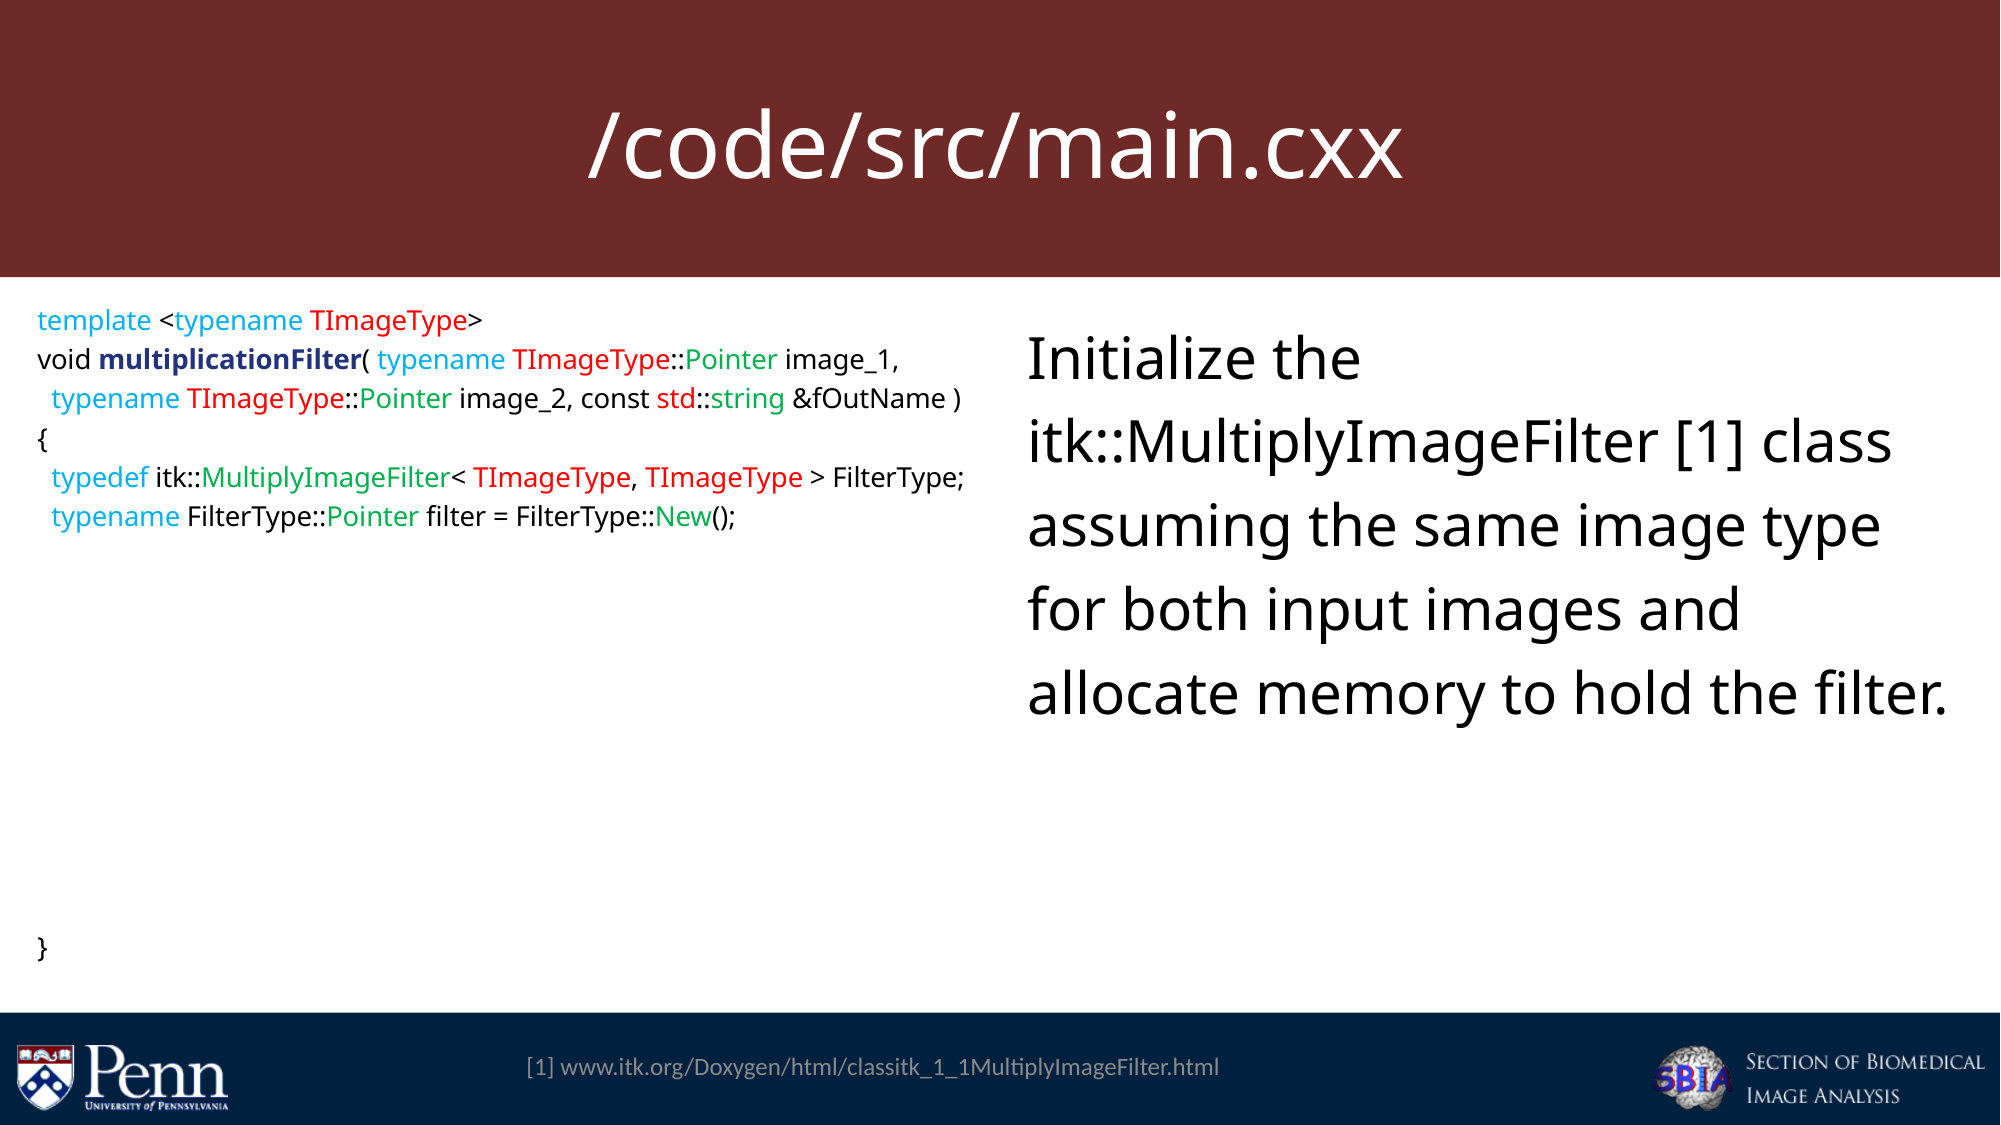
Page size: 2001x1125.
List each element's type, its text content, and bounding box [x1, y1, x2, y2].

list template <typename TImageType> void multiplicationFilter( typename TImageType::Pointer image_1, typename TImageType::Pointer image_2, const std::string &fOutName ) { typedef itk::MultiplyImageFilter< TImageType, TImageType > FilterType; typename FilterType::Pointer filter = FilterType::New(); filter->SetInput1( image_1 ); filter->SetInput2( image_2 ); filter->Update(); typedef itk::ImageFileWriter< TImageType> WriterType; typename WriterType::Pointer writer = WriterType::New(); writer->SetInput( filter->GetOutput() ); writer->SetFileName( fOutName ); writer->Write(); } [22, 299, 988, 1014]
footer [1] www.itk.org/Doxygen/html/classitk_1_1MultiplyImageFilter.html [262, 1035, 1485, 1096]
picture [17, 1045, 228, 1111]
list Initialize the itk::MultiplyImageFilter [1] class assuming the same image type for both input images and allocate memory to hold the filter. [1012, 299, 1971, 1014]
picture [1652, 1044, 1985, 1112]
title /code/src/main.cxx [22, 23, 1972, 275]
